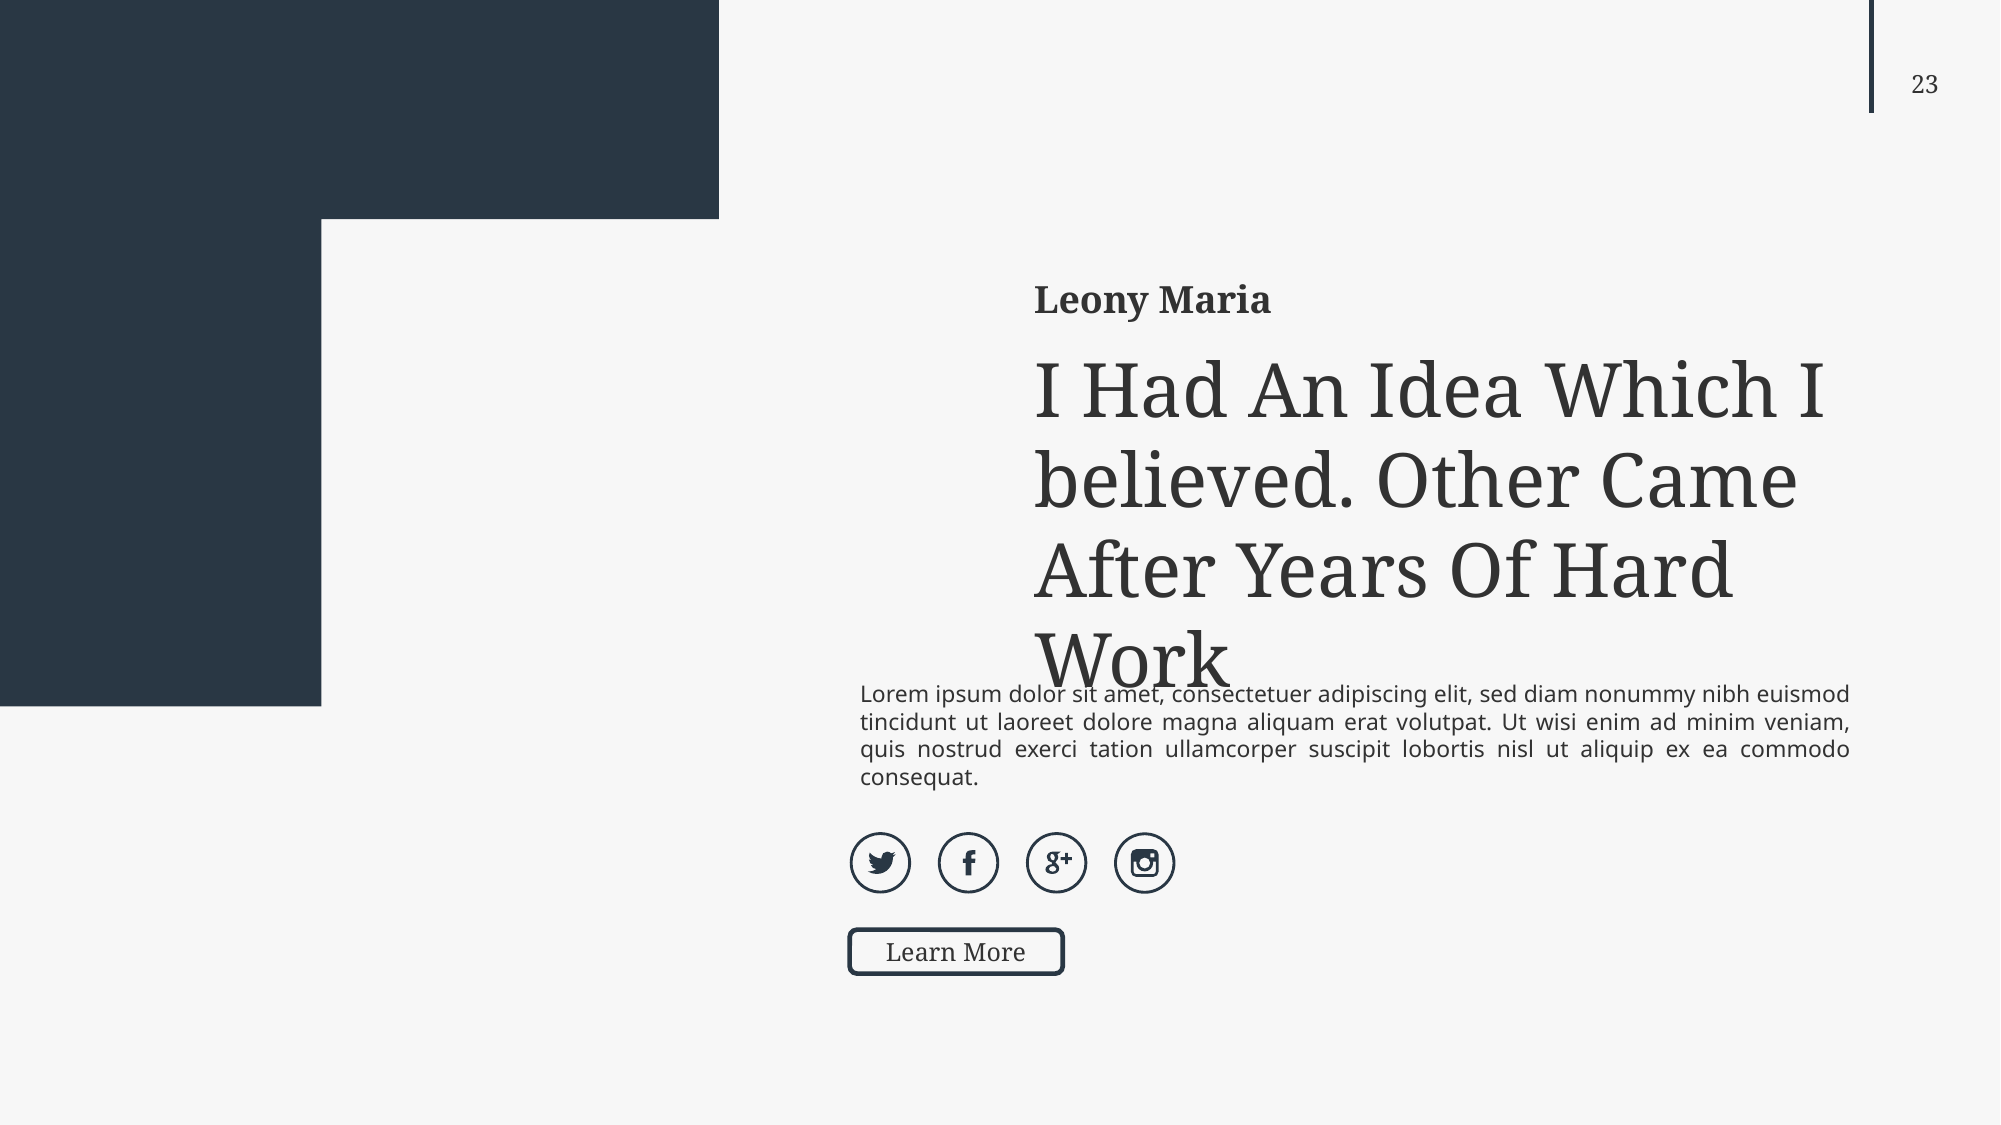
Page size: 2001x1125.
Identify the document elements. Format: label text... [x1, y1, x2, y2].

text_box [1025, 832, 1088, 894]
picture [76, 71, 957, 950]
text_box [849, 929, 1063, 975]
text_box Leony Maria [1019, 268, 1558, 329]
text_box I Had An Idea Which I believed. Other Came After Years Of Hard Work [1019, 335, 1867, 710]
text_box Lorem ipsum dolor sit amet, consectetuer adipiscing elit, sed diam nonummy nibh euismod tincidunt ut laoreet dolore magna aliquam erat volutpat. Ut wisi enim ad minim veniam, quis nostrud exerci tation ullamcorper suscipit lobortis nisl ut aliquip ex ea commodo consequat. [957, 672, 1867, 825]
text_box [1114, 832, 1176, 894]
text_box [957, 832, 1000, 894]
text_box [0, 0, 720, 708]
